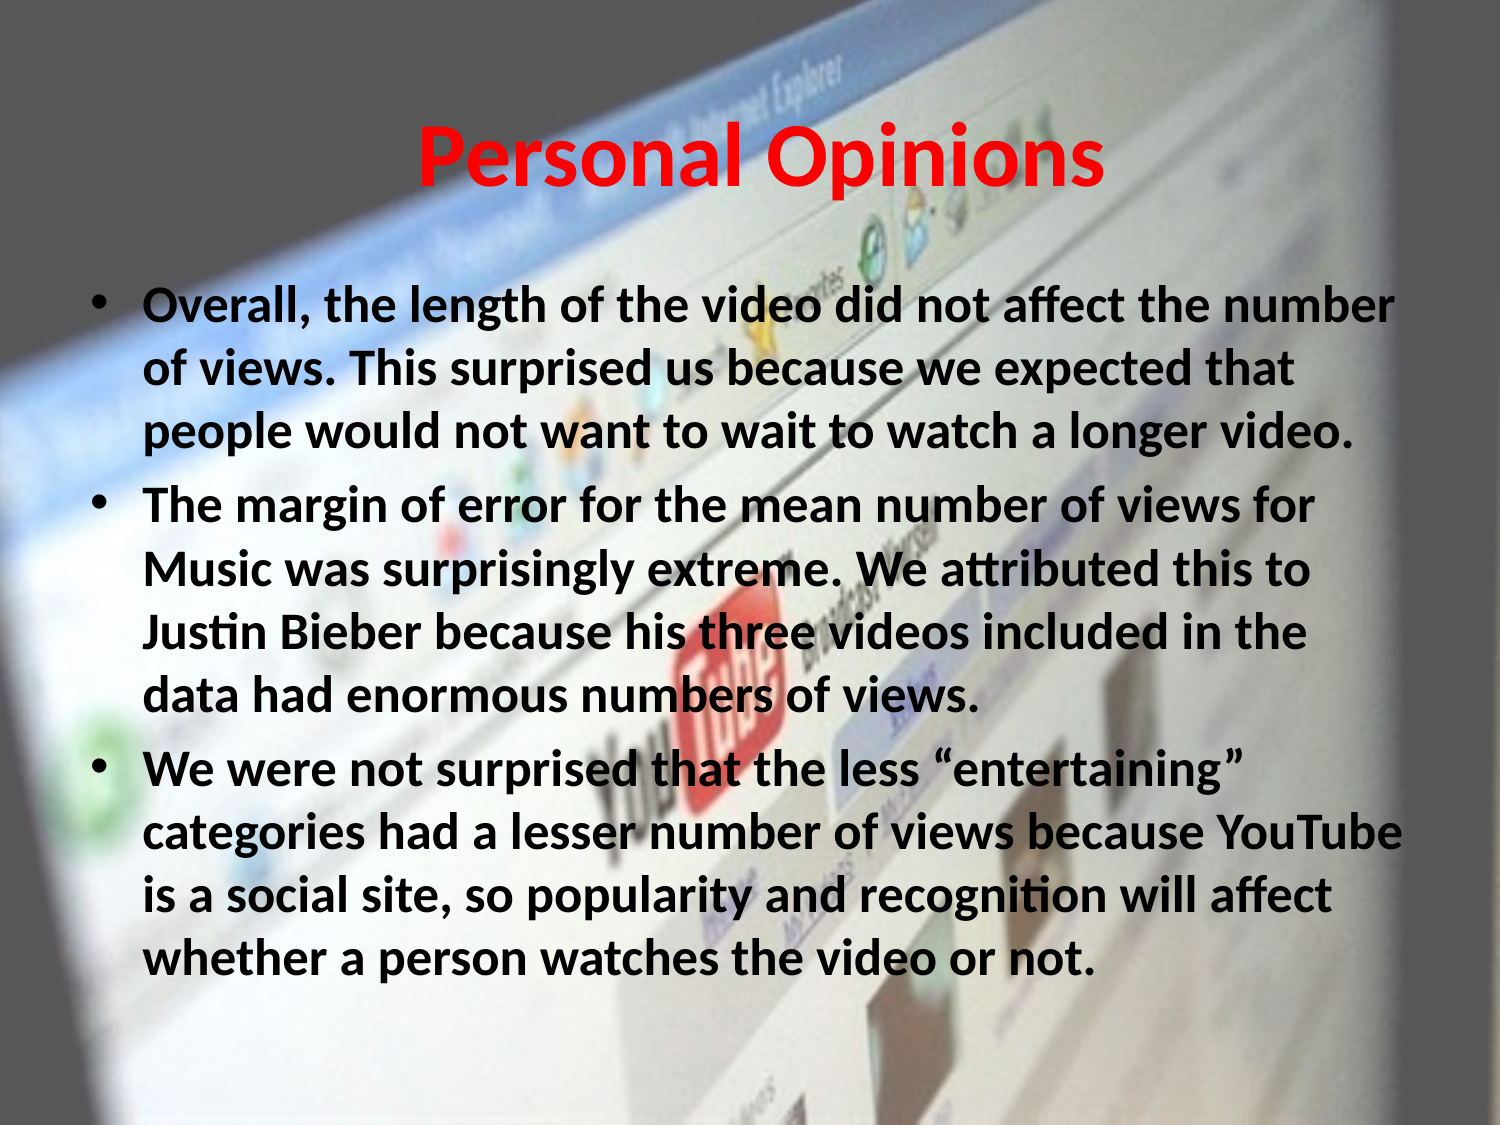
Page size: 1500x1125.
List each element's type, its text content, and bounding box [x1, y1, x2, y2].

list Overall, the length of the video did not affect the number of views. This surprised us because we expected that people would not want to wait to watch a longer video. The margin of error for the mean number of views for Music was surprisingly extreme. We attributed this to Justin Bieber because his three videos included in the data had enormous numbers of views. We were not surprised that the less “entertaining” categories had a lesser number of views because YouTube is a social site, so popularity and recognition will affect whether a person watches the video or not. [75, 262, 1425, 1005]
title Personal Opinions [87, 87, 1438, 275]
